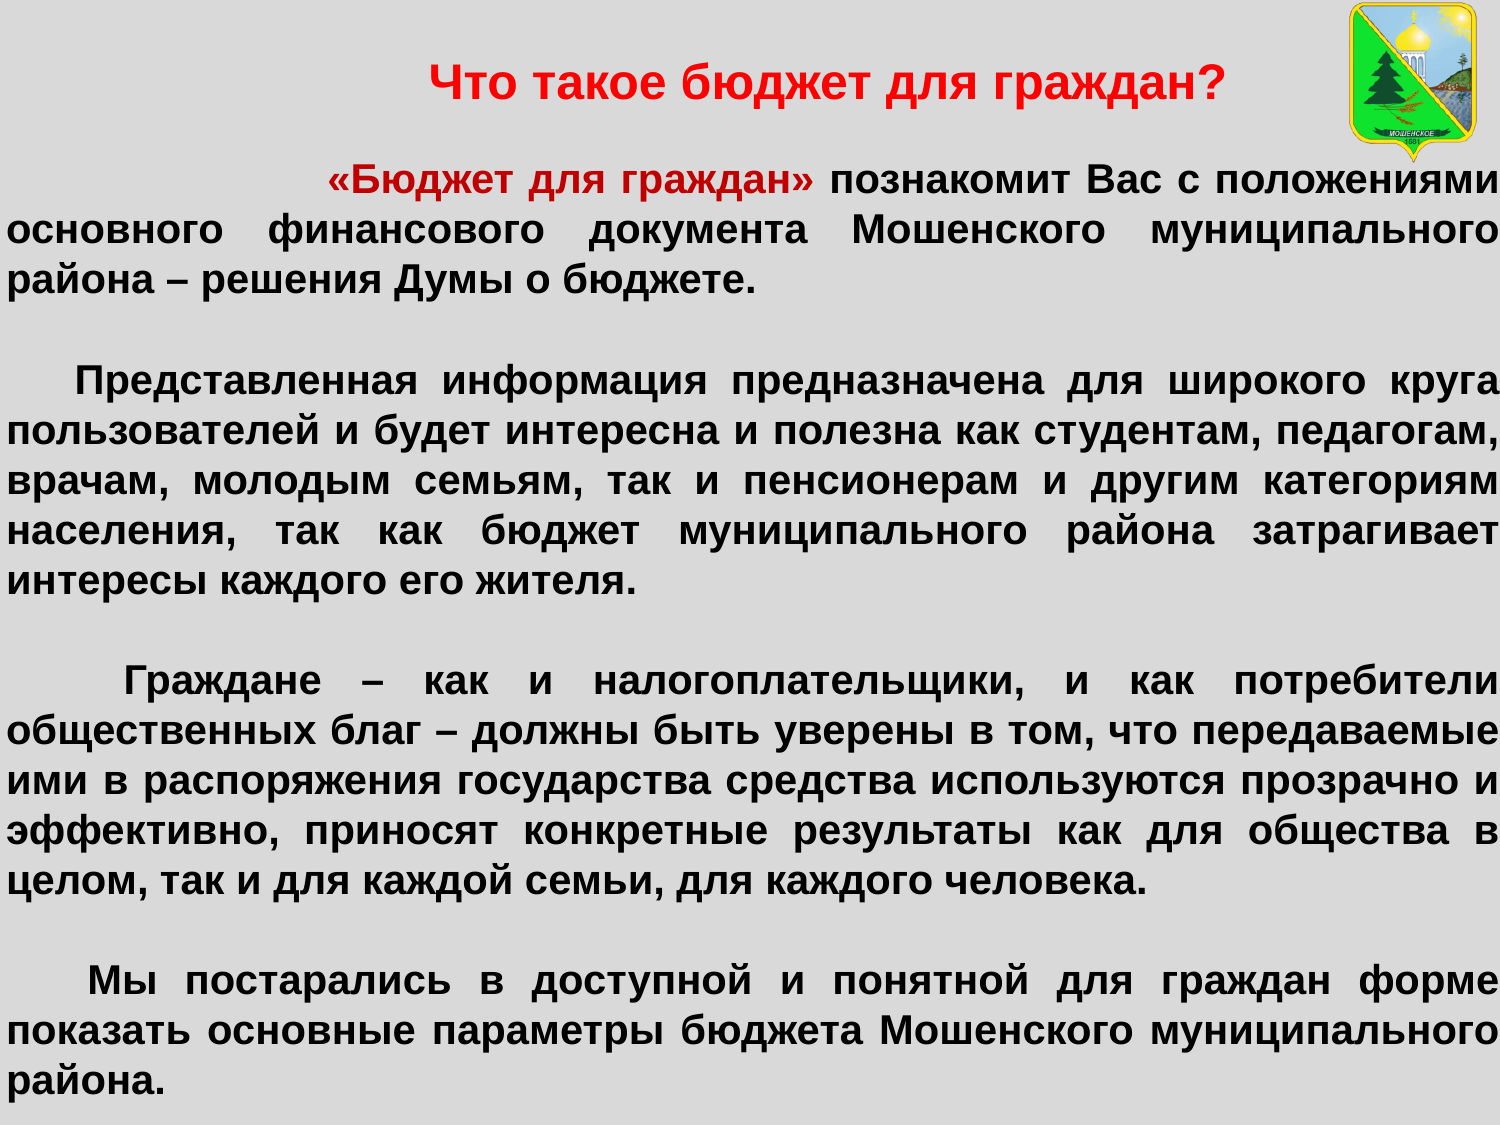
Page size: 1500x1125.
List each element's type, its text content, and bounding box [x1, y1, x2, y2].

picture [1347, 0, 1478, 165]
text_box «Бюджет для граждан» познакомит Вас с положениями основного финансового документа Мошенского муниципального района – решения Думы о бюджете. Представленная информация предназначена для широкого круга пользователей и будет интересна и полезна как студентам, педагогам, врачам, молодым семьям, так и пенсионерам и другим категориям населения, так как бюджет муниципального района затрагивает интересы каждого его жителя. Граждане – как и налогоплательщики, и как потребители общественных благ – должны быть уверены в том, что передаваемые ими в распоряжения государства средства используются прозрачно и эффективно, приносят конкретные результаты как для общества в целом, так и для каждой семьи, для каждого человека. Мы постарались в доступной и понятной для граждан форме показать основные параметры бюджета Мошенского муниципального района. [0, 152, 1500, 1125]
text_box Что такое бюджет для граждан? [214, 42, 1243, 118]
